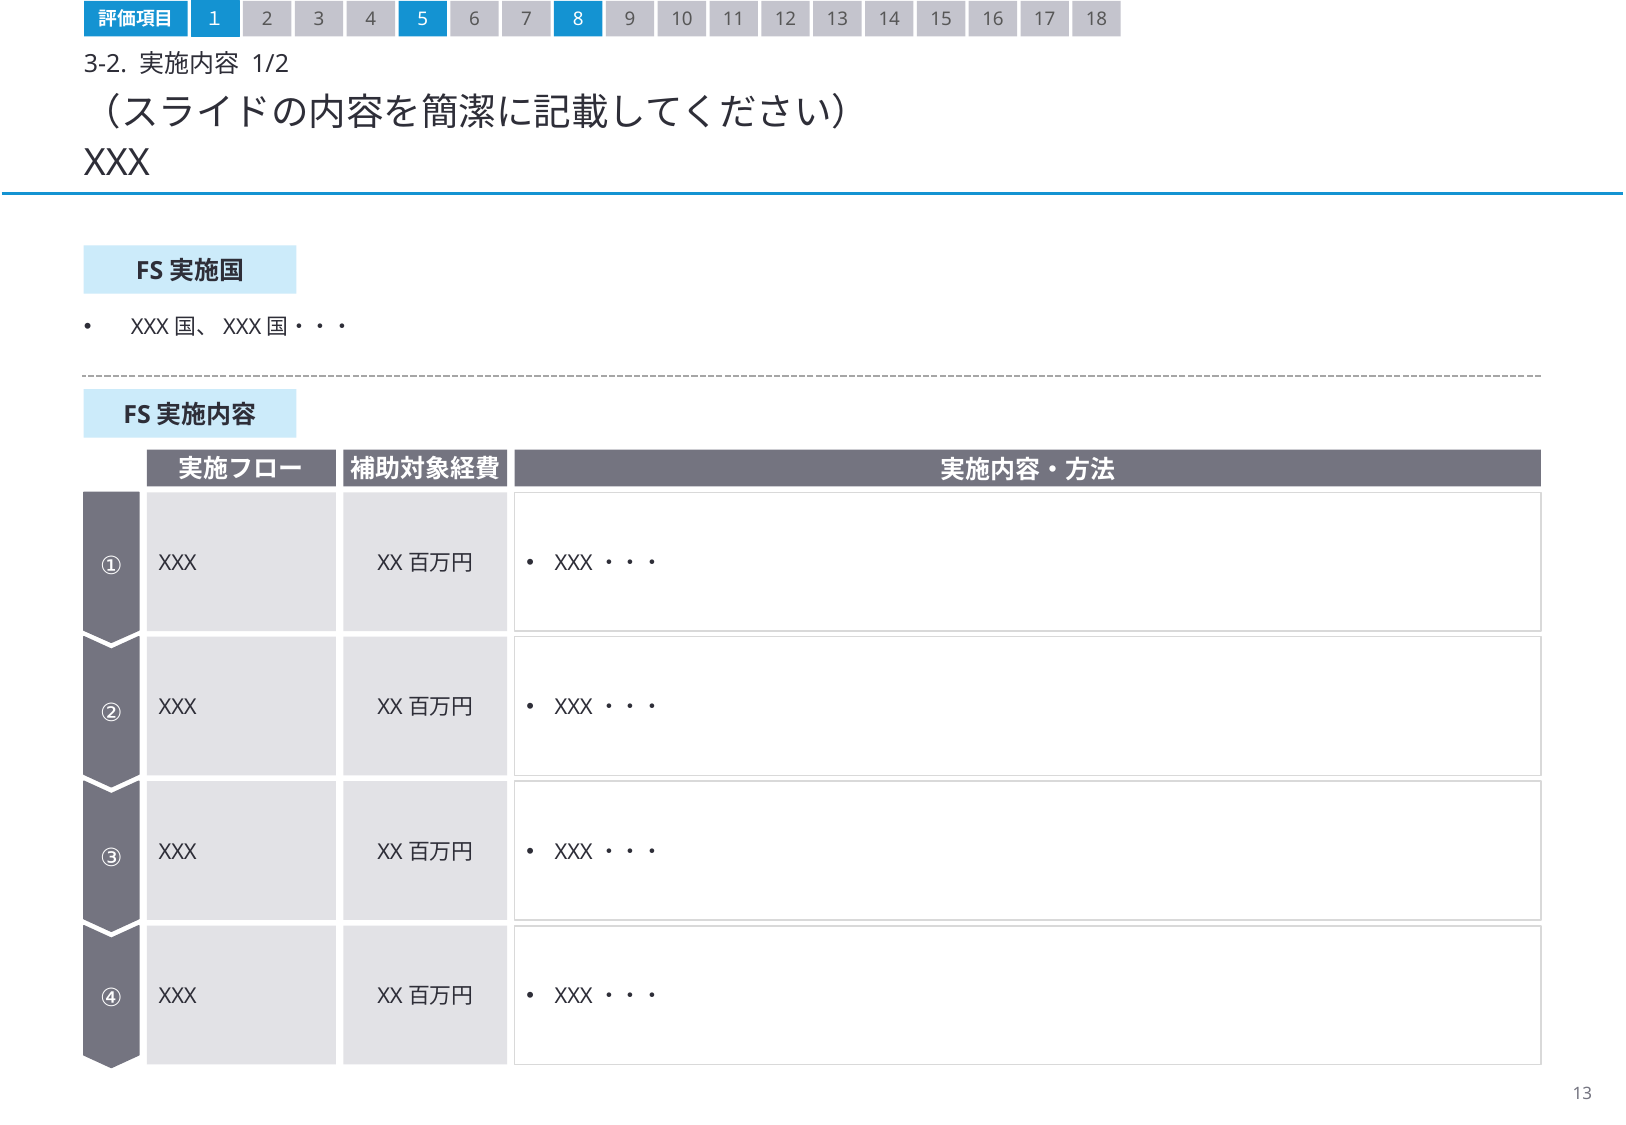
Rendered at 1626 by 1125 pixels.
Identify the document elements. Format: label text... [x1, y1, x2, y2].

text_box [83, 0, 1122, 37]
text_box FS実施国 [83, 244, 297, 295]
text_box XXX国、XXX国・・・ [83, 302, 1543, 377]
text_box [83, 449, 1542, 1068]
list 3-2. 実施内容 1/2 [84, 40, 1543, 82]
text_box FS実施内容 [83, 388, 297, 439]
list （スライドの内容を簡潔に記載してください） XXX [84, 83, 1543, 183]
